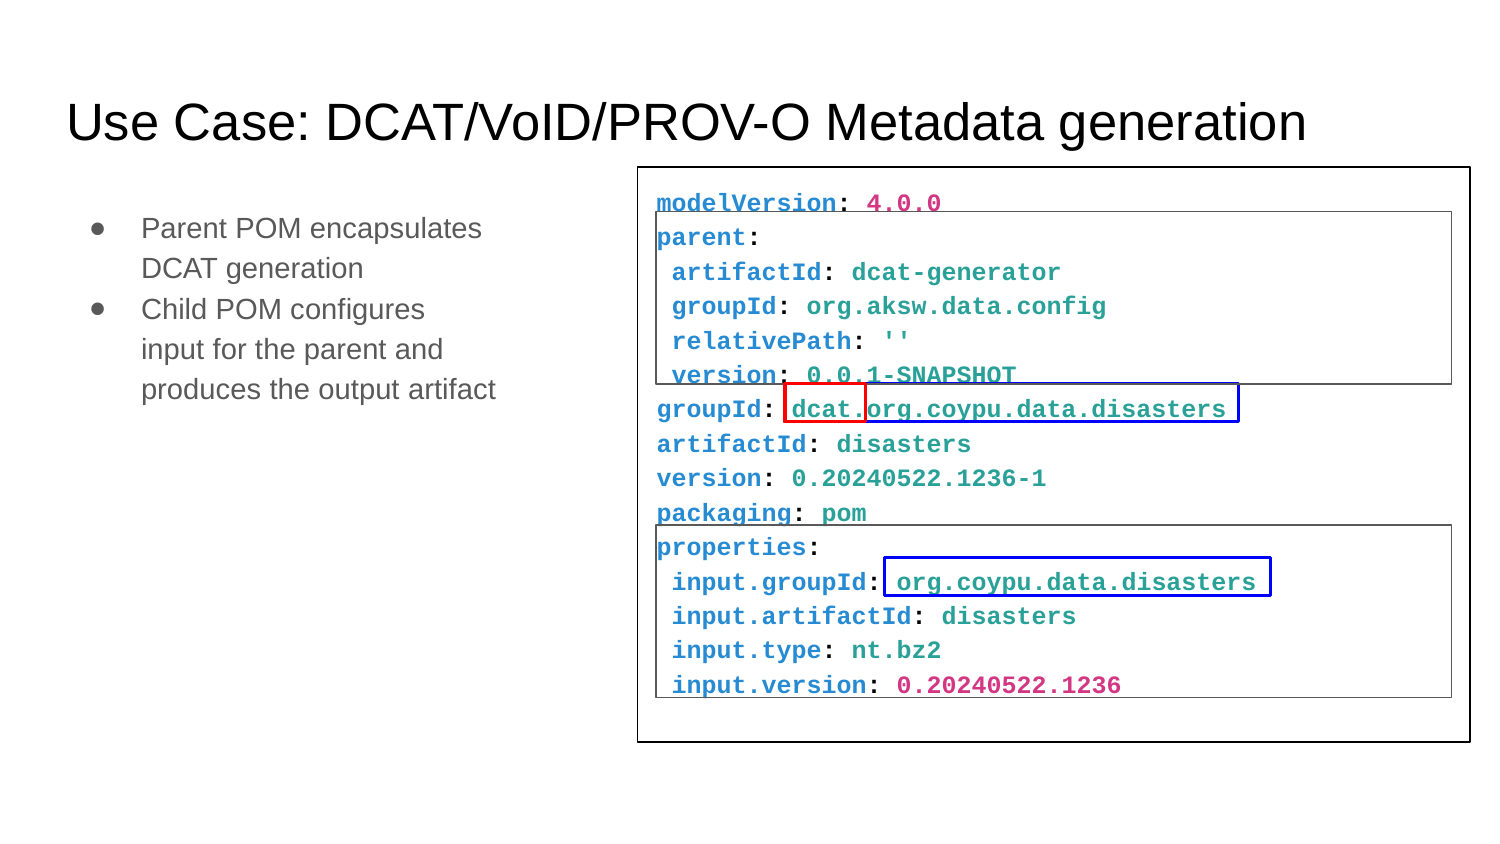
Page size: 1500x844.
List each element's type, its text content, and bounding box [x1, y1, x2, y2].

list Parent POM encapsulates DCAT generation Child POM configures input for the parent and produces the output artifact [51, 189, 1449, 750]
text_box [884, 557, 1271, 596]
title Use Case: DCAT/VoID/PROV-O Metadata generation [51, 72, 1449, 167]
text_box modelVersion: 4.0.0 parent: artifactId: dcat-generator groupId: org.aksw.data.config relativePath: '' version: 0.0.1-SNAPSHOT groupId: dcat.org.coypu.data.disasters artifactId: disasters version: 0.20240522.1236-1 packaging: pom properties: input.groupId: org.coypu.data.disasters input.artifactId: disasters input.type: nt.bz2 input.version: 0.20240522.1236 [637, 166, 1471, 743]
text_box [655, 525, 1452, 698]
text_box [866, 384, 1239, 422]
text_box [784, 383, 866, 422]
text_box [655, 211, 1452, 384]
